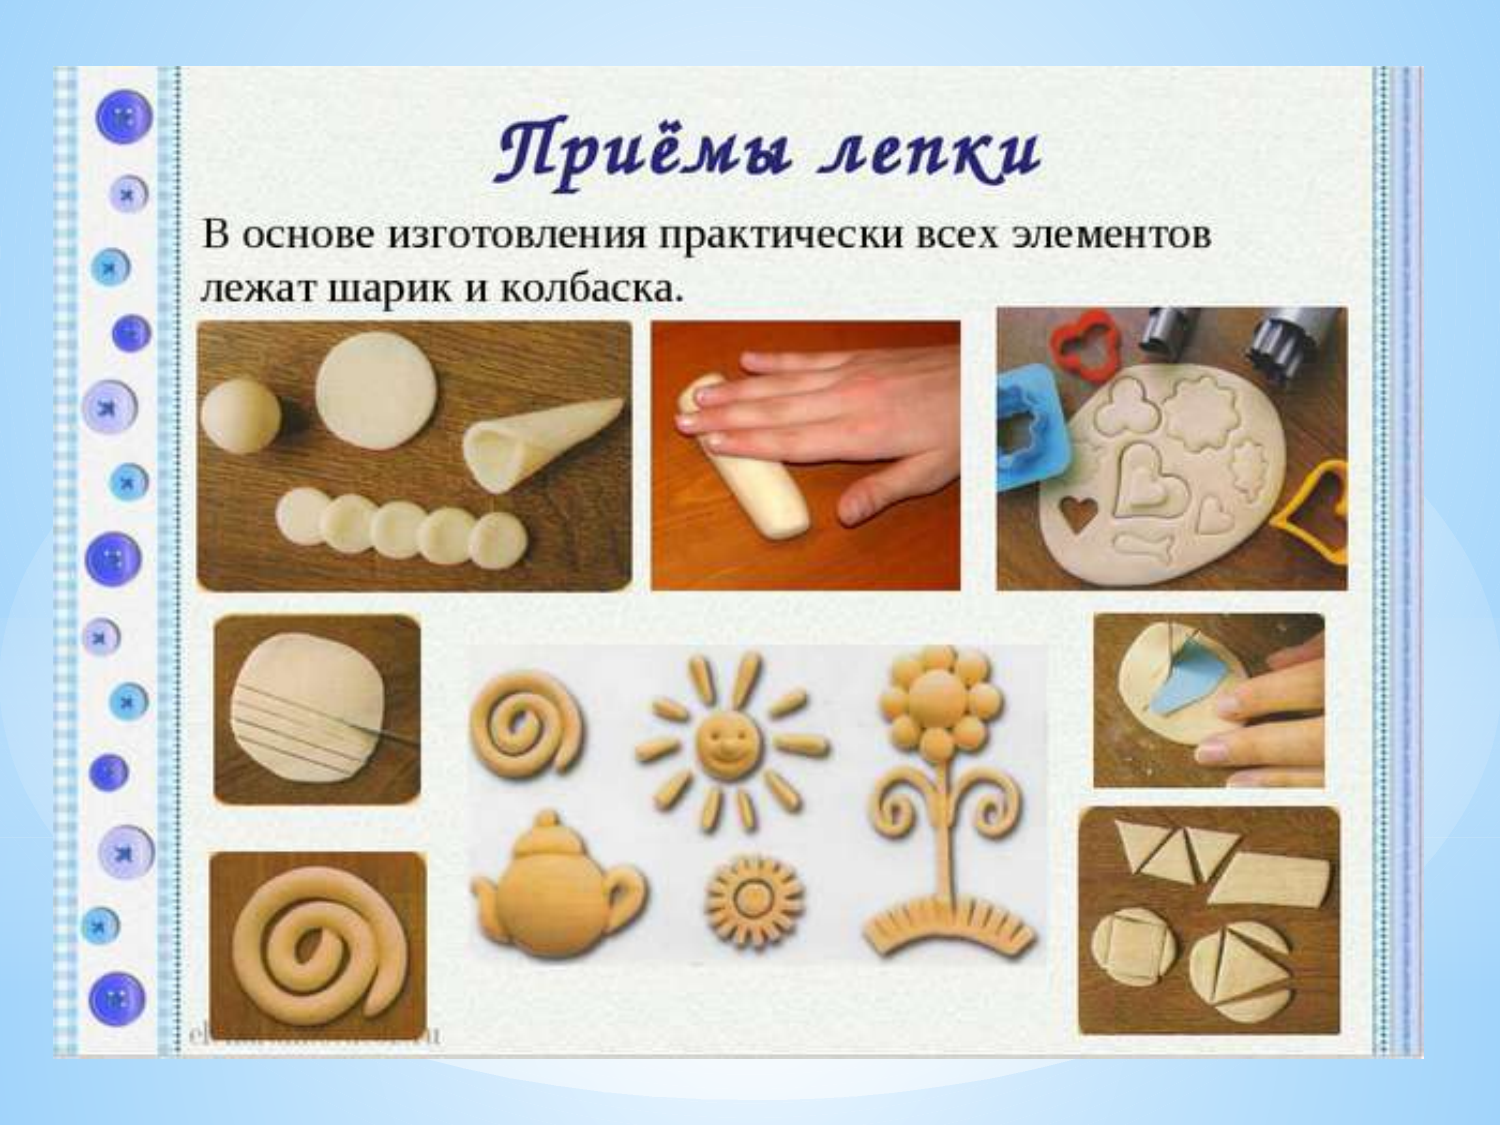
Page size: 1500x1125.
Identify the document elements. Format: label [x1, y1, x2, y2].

list [52, 66, 1424, 1059]
